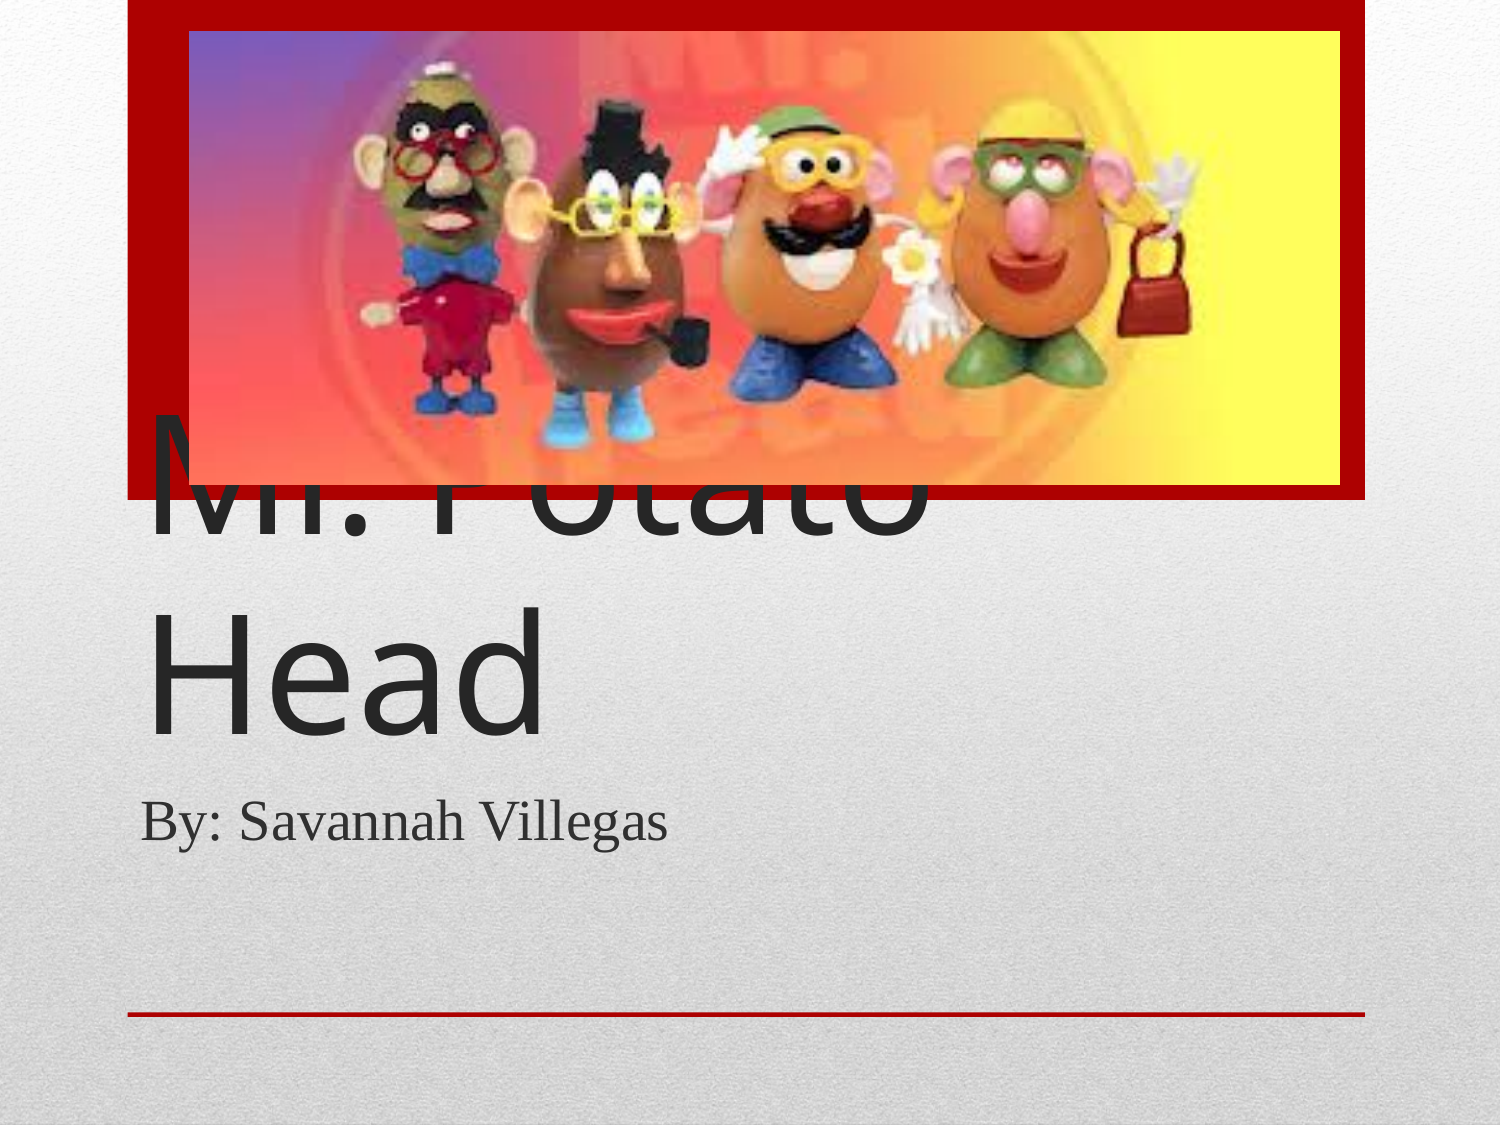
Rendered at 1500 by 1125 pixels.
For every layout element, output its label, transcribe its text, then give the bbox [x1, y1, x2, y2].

picture [188, 30, 1340, 486]
subtitle By: Savannah Villegas [125, 774, 1250, 938]
title Mr. Potato Head [125, 525, 1363, 775]
